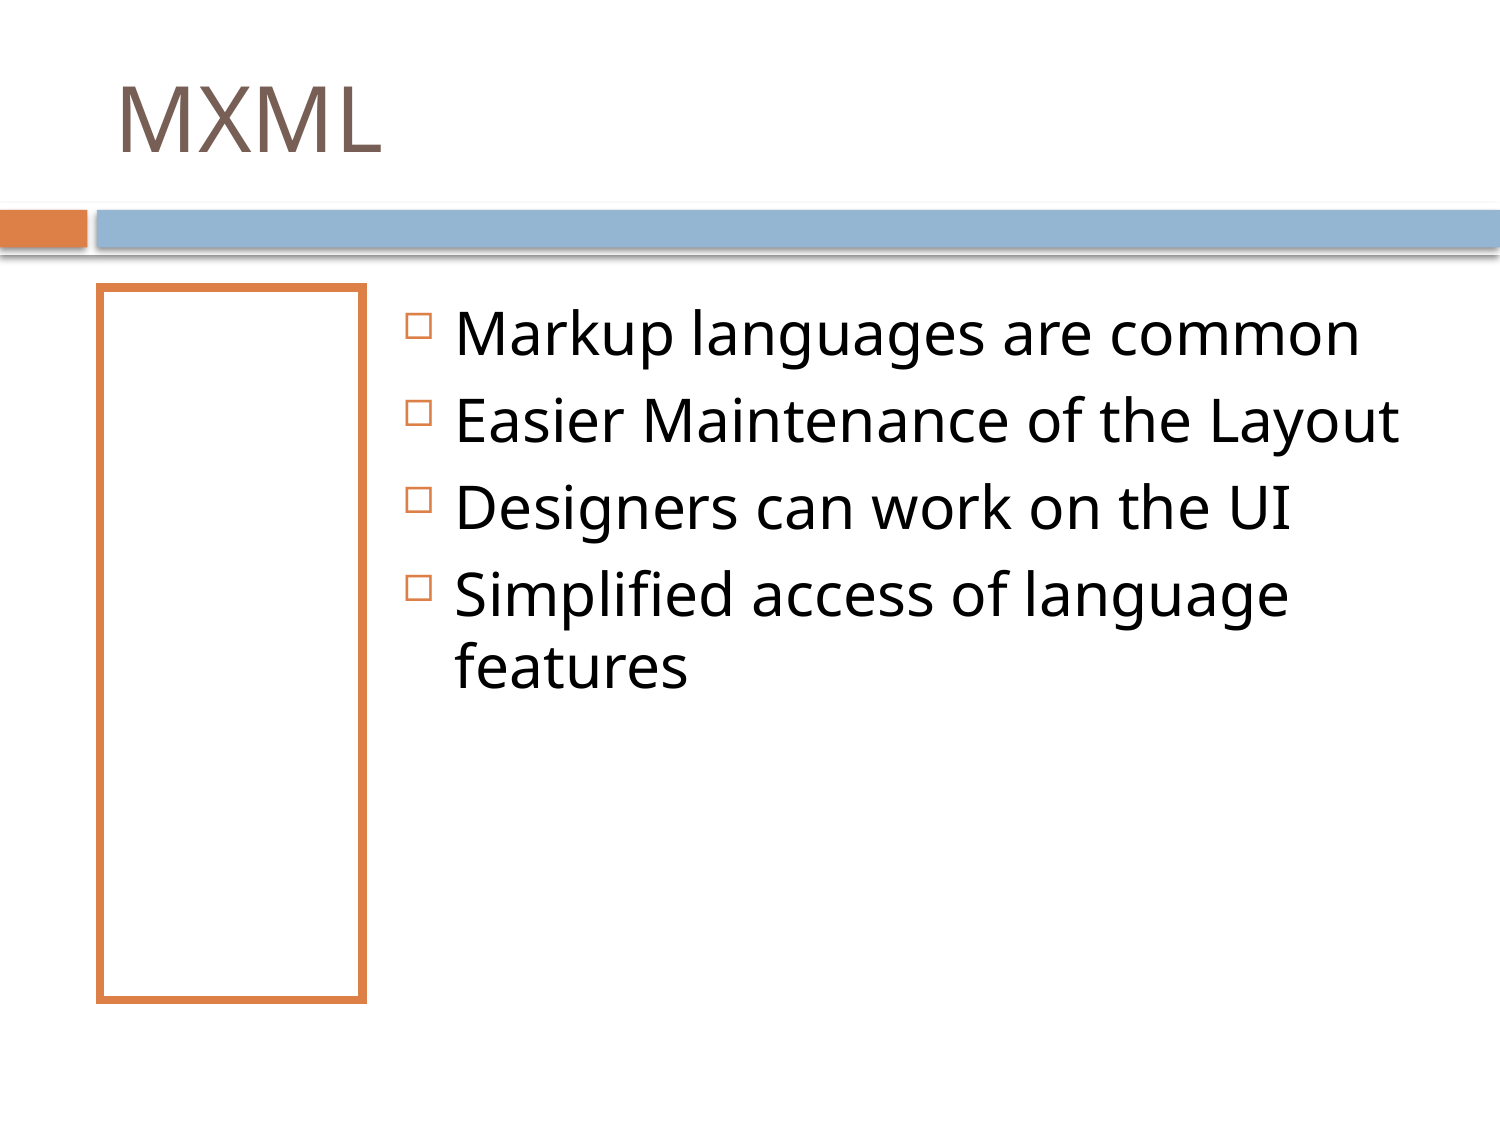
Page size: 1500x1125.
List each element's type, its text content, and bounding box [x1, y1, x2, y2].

title MXML [99, 44, 1426, 188]
list Motivation [96, 283, 367, 1004]
list Markup languages are common Easier Maintenance of the Layout Designers can work on the UI Simplified access of language features [387, 287, 1438, 1013]
